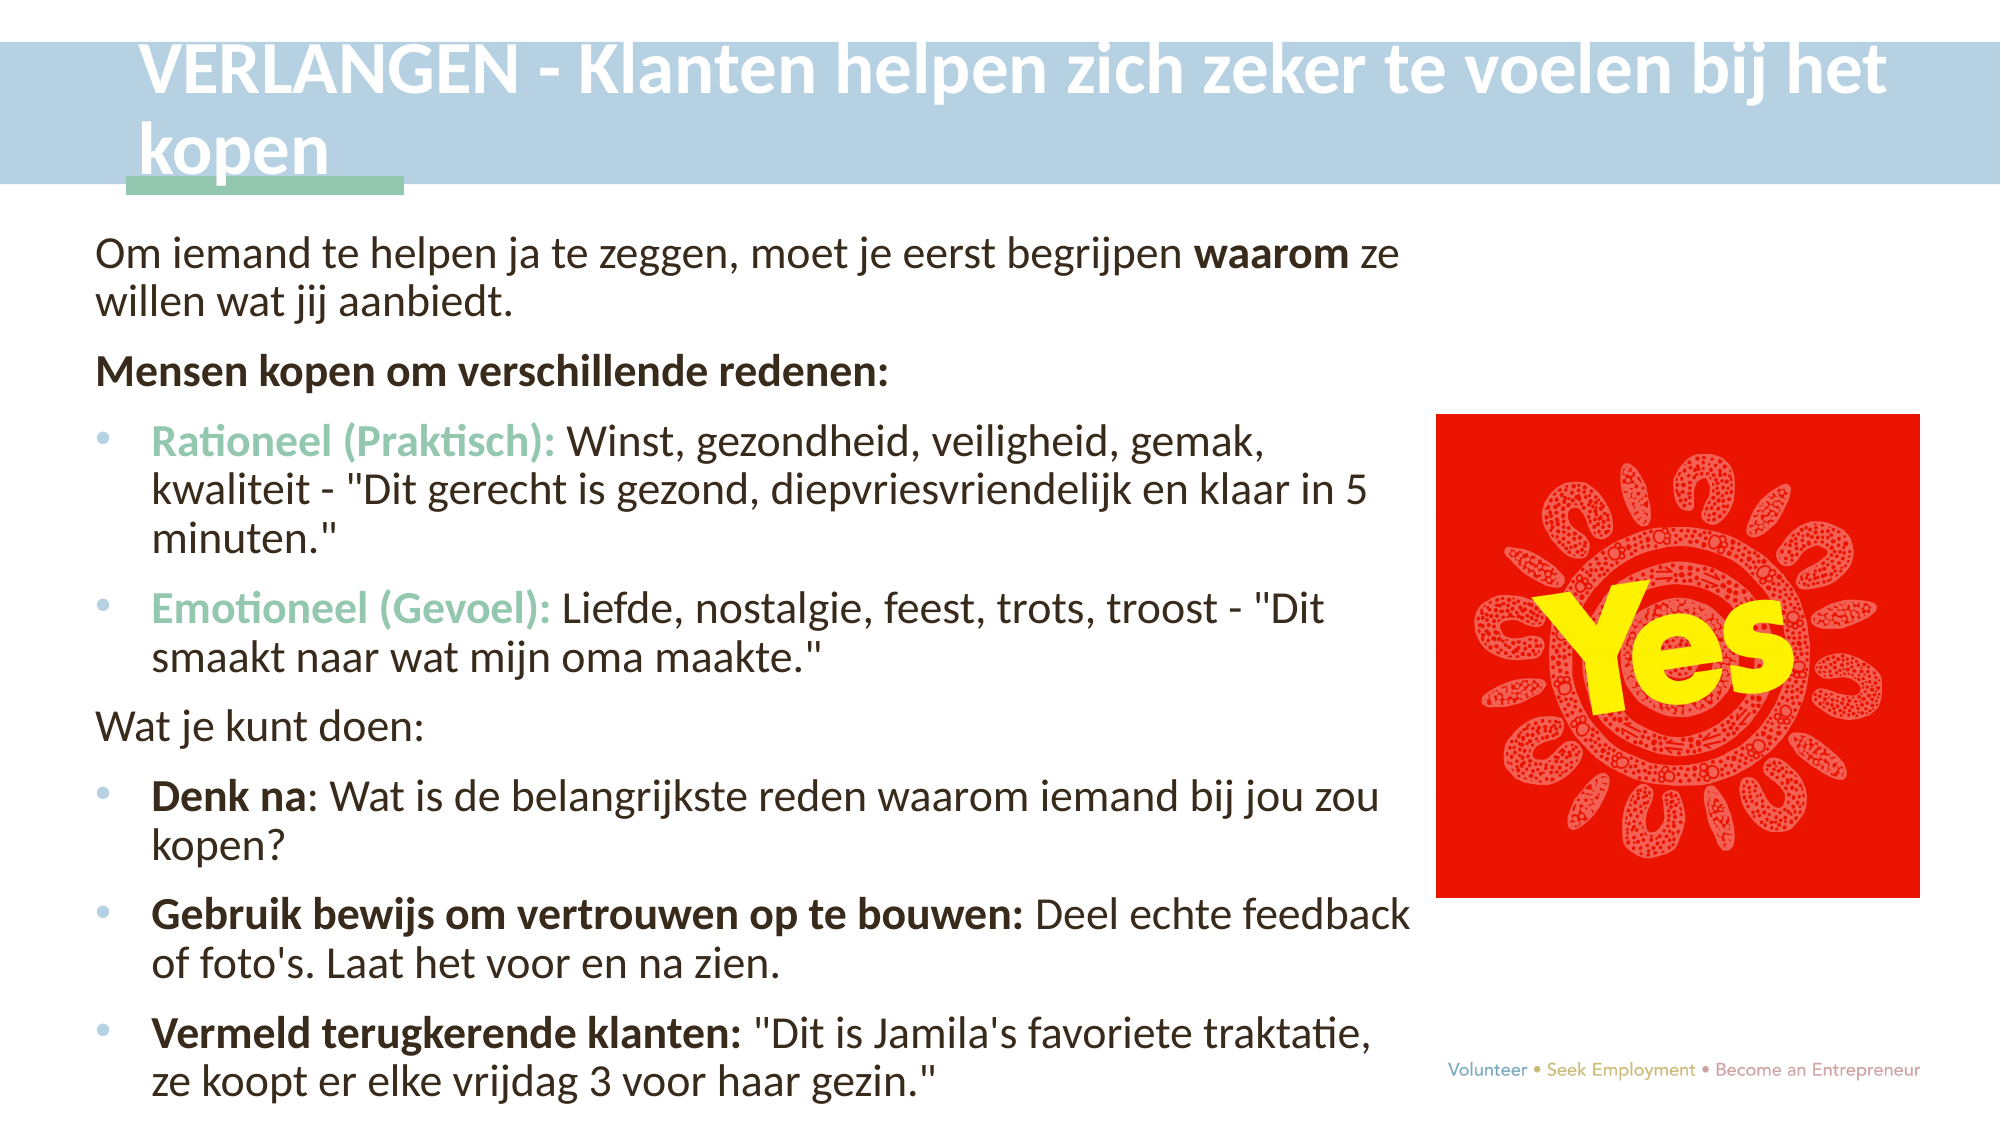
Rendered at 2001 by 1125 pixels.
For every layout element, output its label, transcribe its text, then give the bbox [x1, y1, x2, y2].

picture [1436, 414, 1920, 898]
picture [1418, 1046, 1971, 1103]
text_box Om iemand te helpen ja te zeggen, moet je eerst begrijpen waarom ze willen wat jij aanbiedt. Mensen kopen om verschillende redenen: Rationeel (Praktisch): Winst, gezondheid, veiligheid, gemak, kwaliteit - "Dit gerecht is gezond, diepvriesvriendelijk en klaar in 5 minuten." Emotioneel (Gevoel): Liefde, nostalgie, feest, trots, troost - "Dit smaakt naar wat mijn oma maakte." Wat je kunt doen: Denk na: Wat is de belangrijkste reden waarom iemand bij jou zou kopen? Gebruik bewijs om vertrouwen op te bouwen: Deel echte feedback of foto's. Laat het voor en na zien. Vermeld terugkerende klanten: "Dit is Jamila's favoriete traktatie, ze koopt er elke vrijdag 3 voor haar gezin." [80, 220, 1437, 944]
list VERLANGEN - Klanten helpen zich zeker te voelen bij het kopen [123, 51, 1913, 170]
